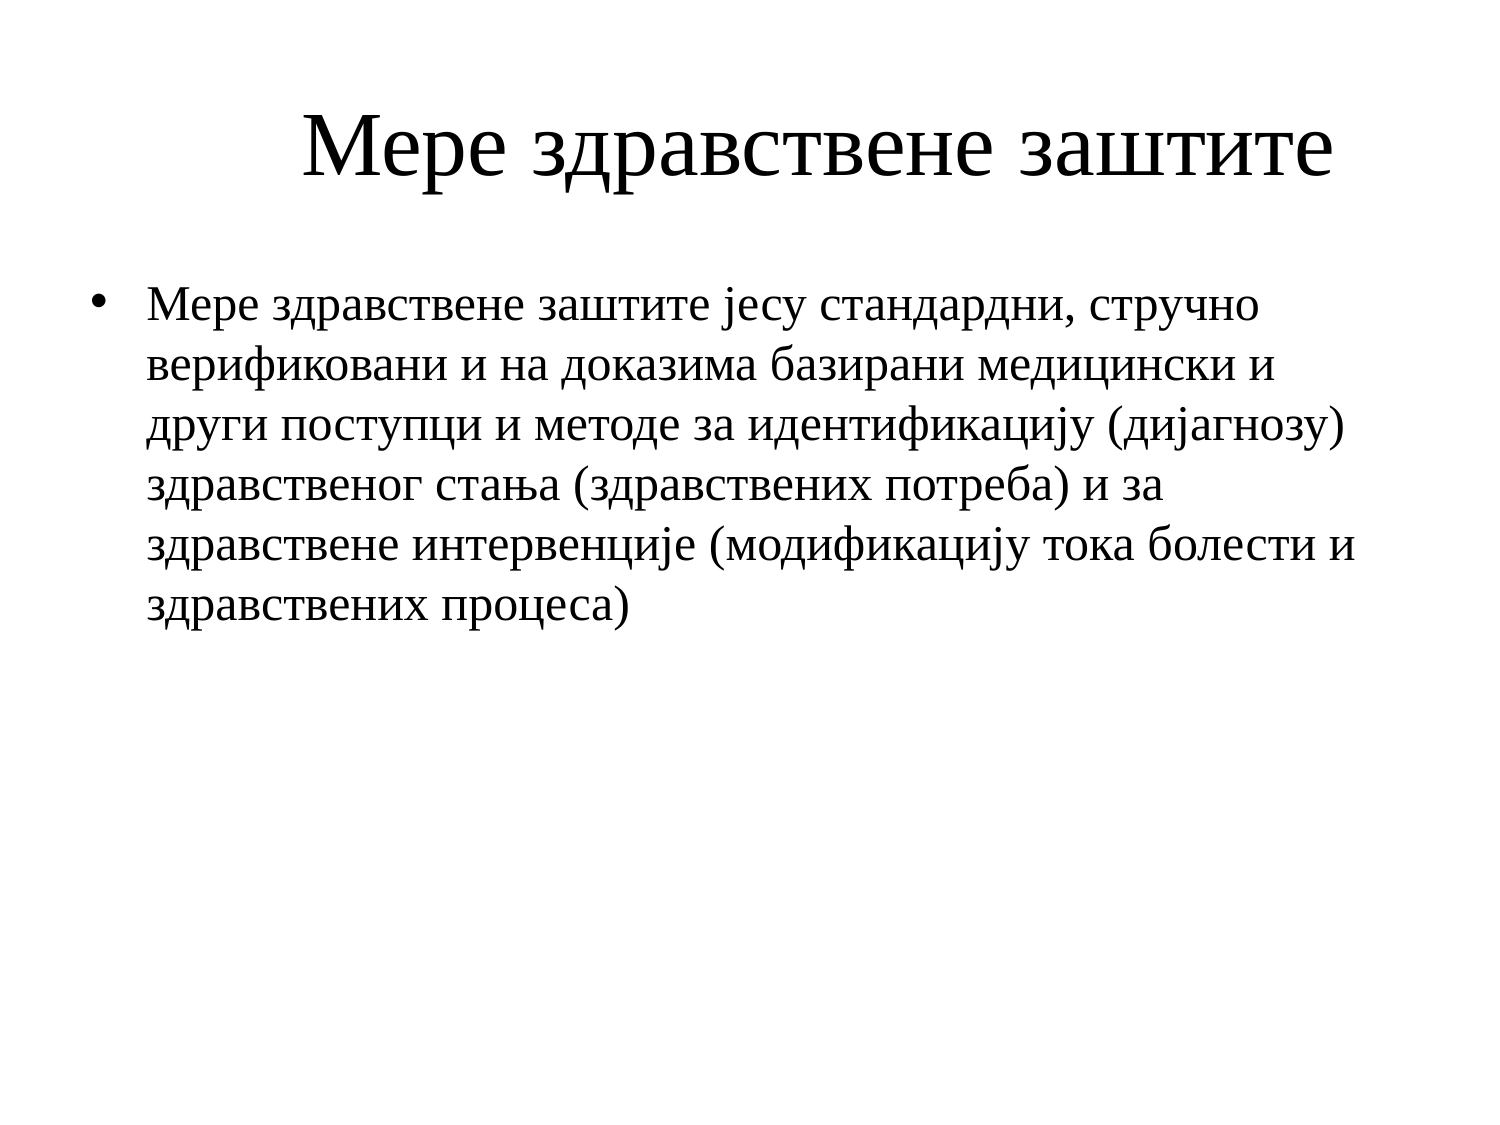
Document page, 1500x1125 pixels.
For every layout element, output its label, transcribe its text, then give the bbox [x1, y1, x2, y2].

title Мере здравствене заштите [75, 45, 1425, 233]
list Мере здравствене заштите јесу стандардни, стручно верификовани и на доказима базирани медицински и други поступци и методе за идентификацију (дијагнозу) здравственог стања (здравствених потреба) и за здравствене интервенције (модификацију тока болести и здравствених процеса) [75, 262, 1425, 1005]
